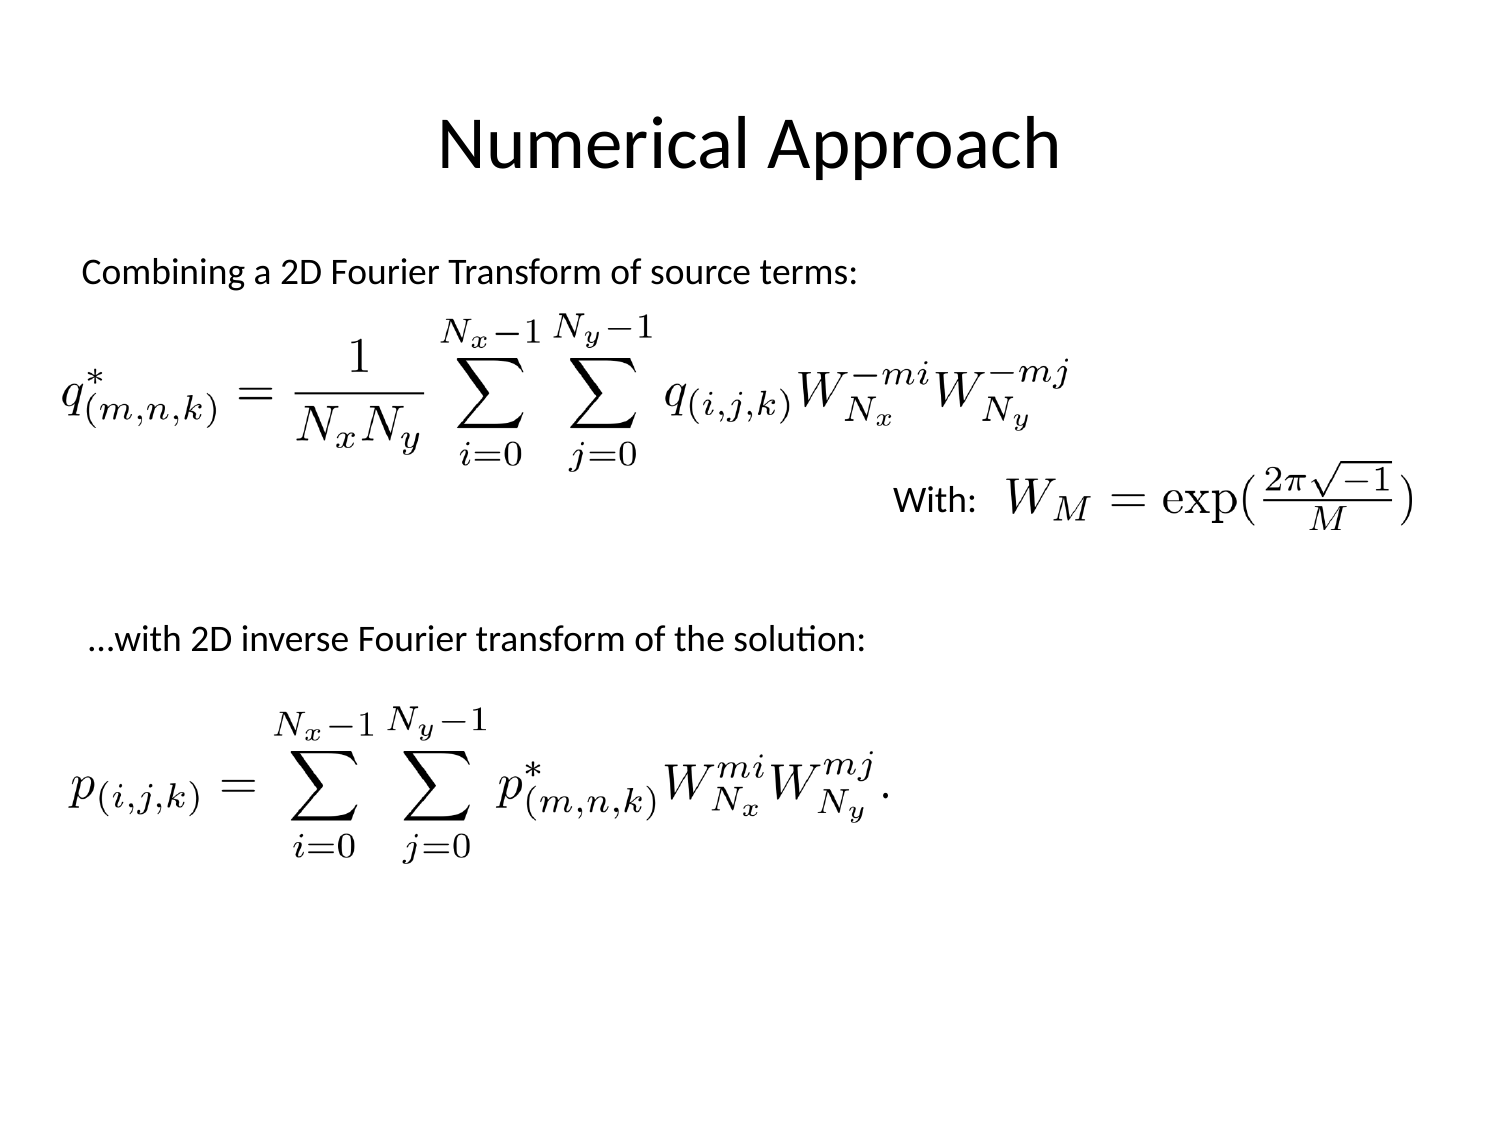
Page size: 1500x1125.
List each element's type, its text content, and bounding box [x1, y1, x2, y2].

picture [68, 705, 888, 865]
text_box …with 2D inverse Fourier transform of the solution: [73, 606, 891, 666]
title Numerical Approach [75, 45, 1425, 233]
text_box With: [878, 479, 992, 528]
text_box Combining a 2D Fourier Transform of source terms: [66, 239, 875, 300]
picture [62, 313, 1412, 530]
